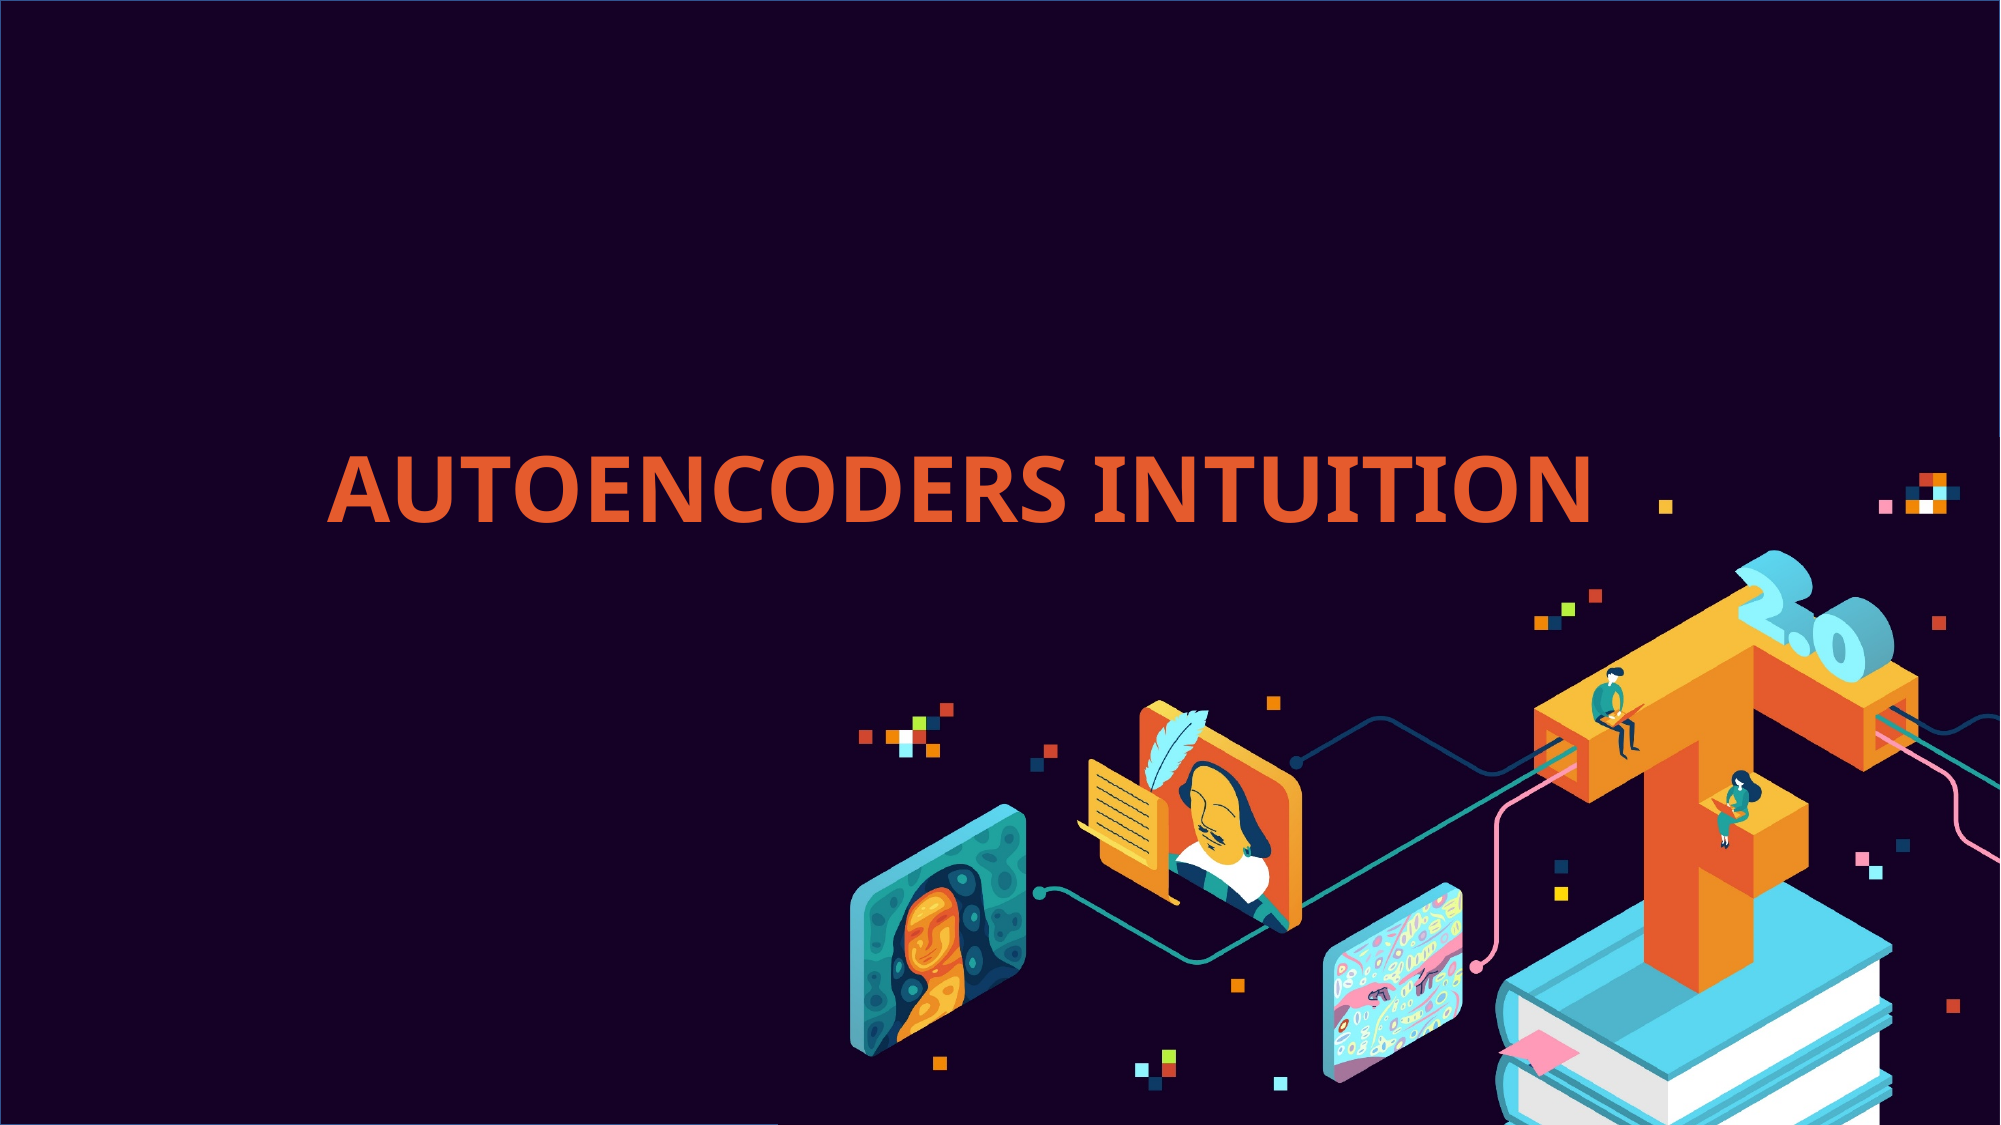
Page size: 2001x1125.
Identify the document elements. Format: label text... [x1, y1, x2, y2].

text_box [0, 0, 2000, 1125]
text_box AUTOENCODERS INTUITION [312, 423, 1925, 548]
picture [777, 437, 2000, 1125]
